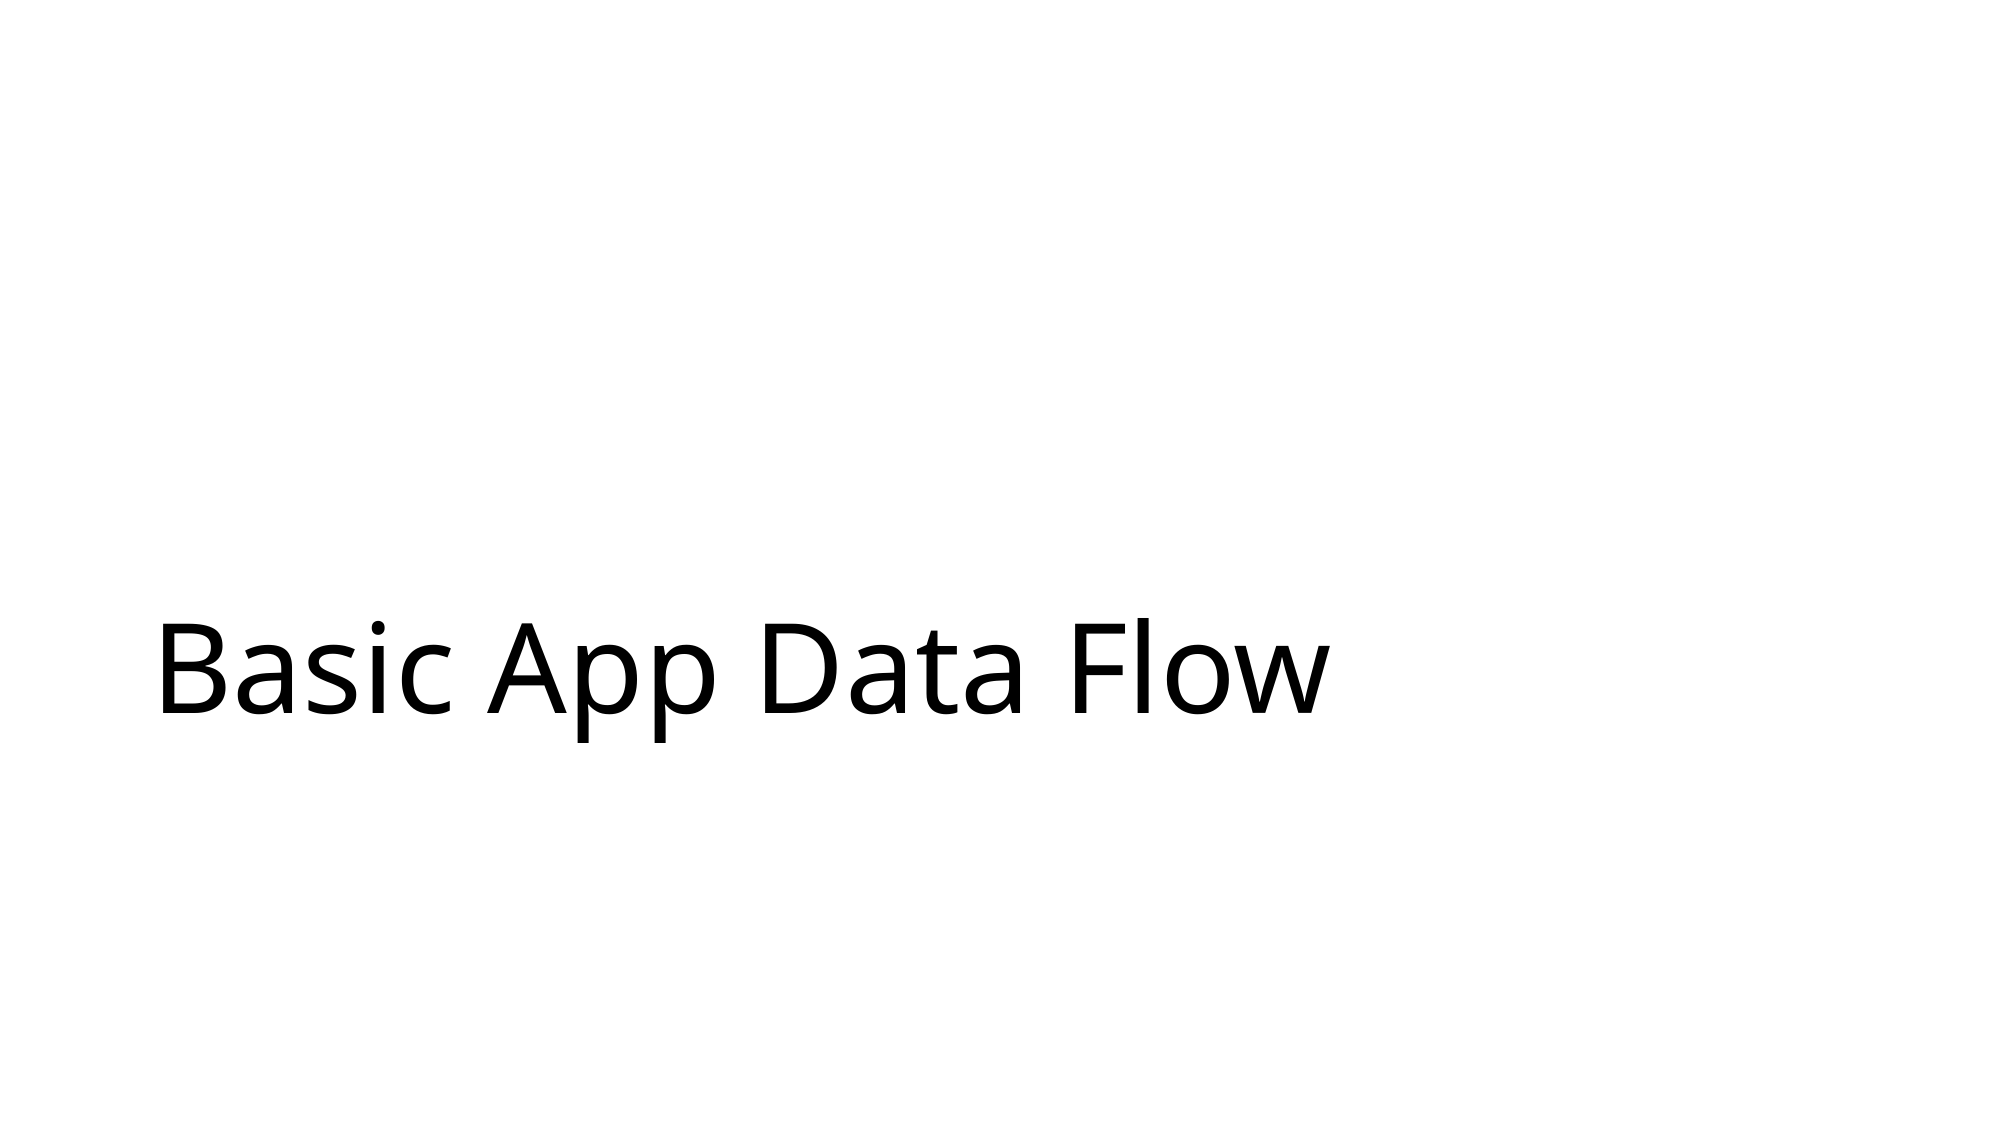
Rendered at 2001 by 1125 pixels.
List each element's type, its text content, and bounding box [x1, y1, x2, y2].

title Basic App Data Flow [136, 280, 1862, 749]
